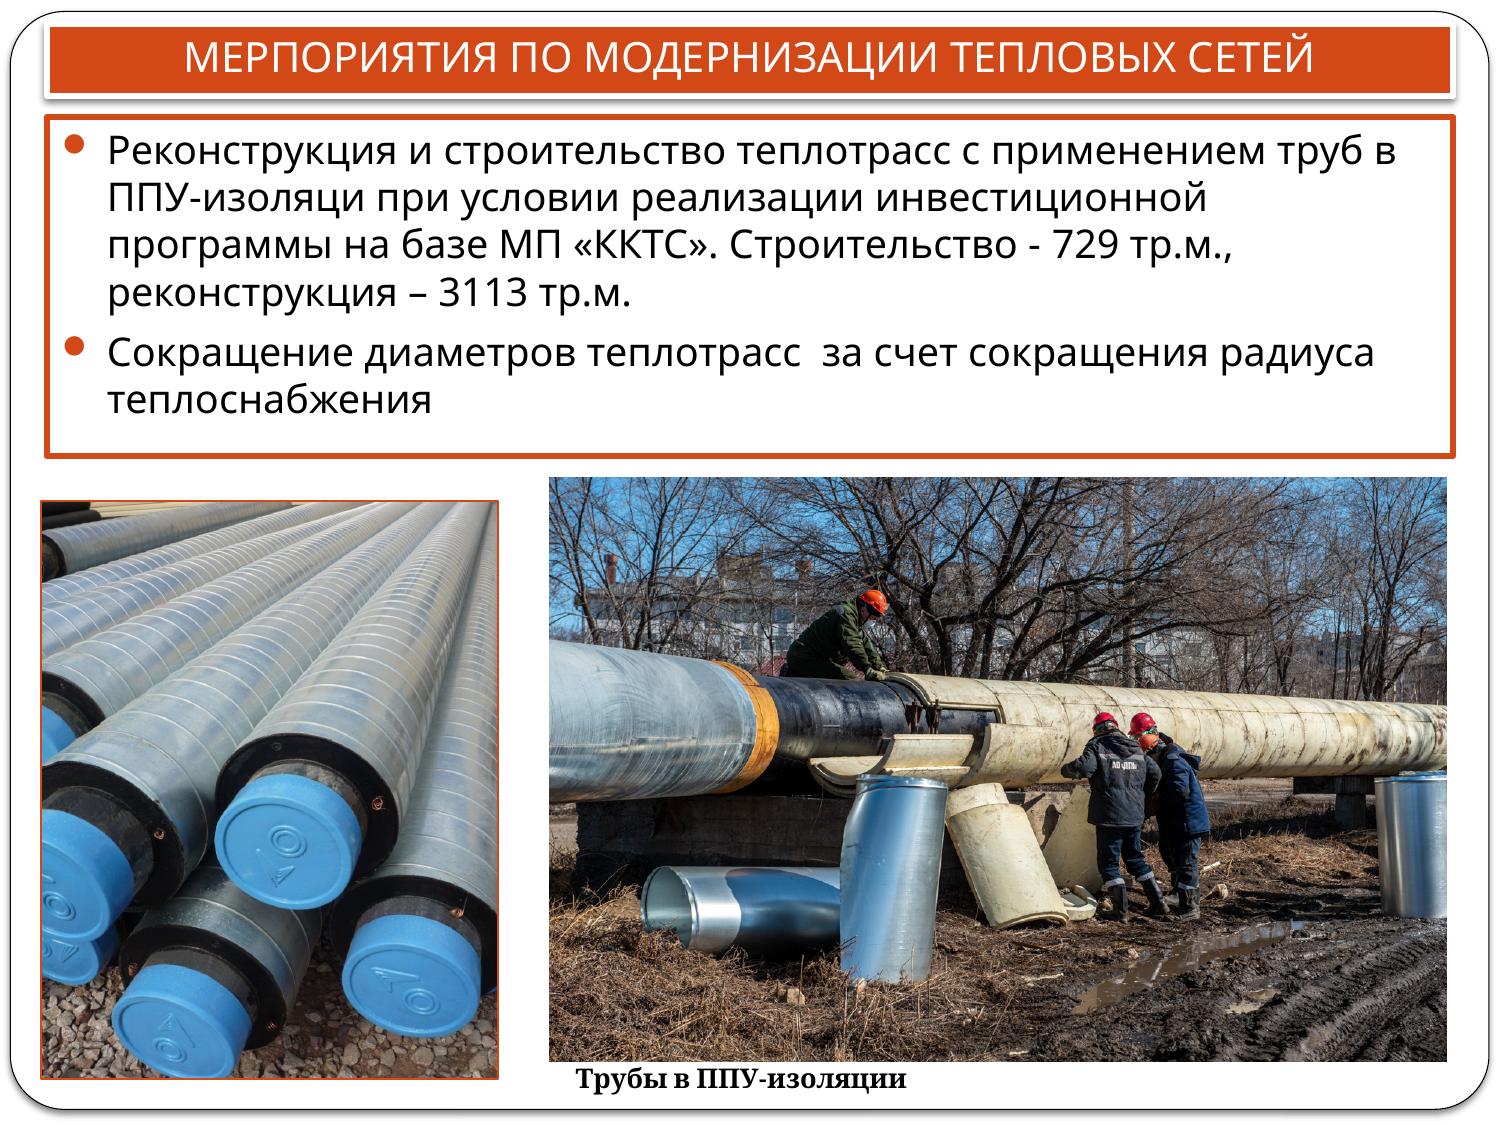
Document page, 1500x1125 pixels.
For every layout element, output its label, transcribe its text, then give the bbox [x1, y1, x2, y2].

picture [548, 477, 1447, 1062]
text_box Трубы в ППУ-изоляции [560, 1071, 922, 1102]
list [41, 502, 498, 1079]
list Реконструкция и строительство теплотрасс с применением труб в ППУ-изоляци при условии реализации инвестиционной программы на базе МП «ККТС». Строительство - 729 тр.м., реконструкция – 3113 тр.м. Сокращение диаметров теплотрасс за счет сокращения радиуса теплоснабжения [46, 116, 1454, 457]
title МЕРПОРИЯТИЯ ПО МОДЕРНИЗАЦИИ ТЕПЛОВЫХ СЕТЕЙ [44, 20, 1456, 99]
